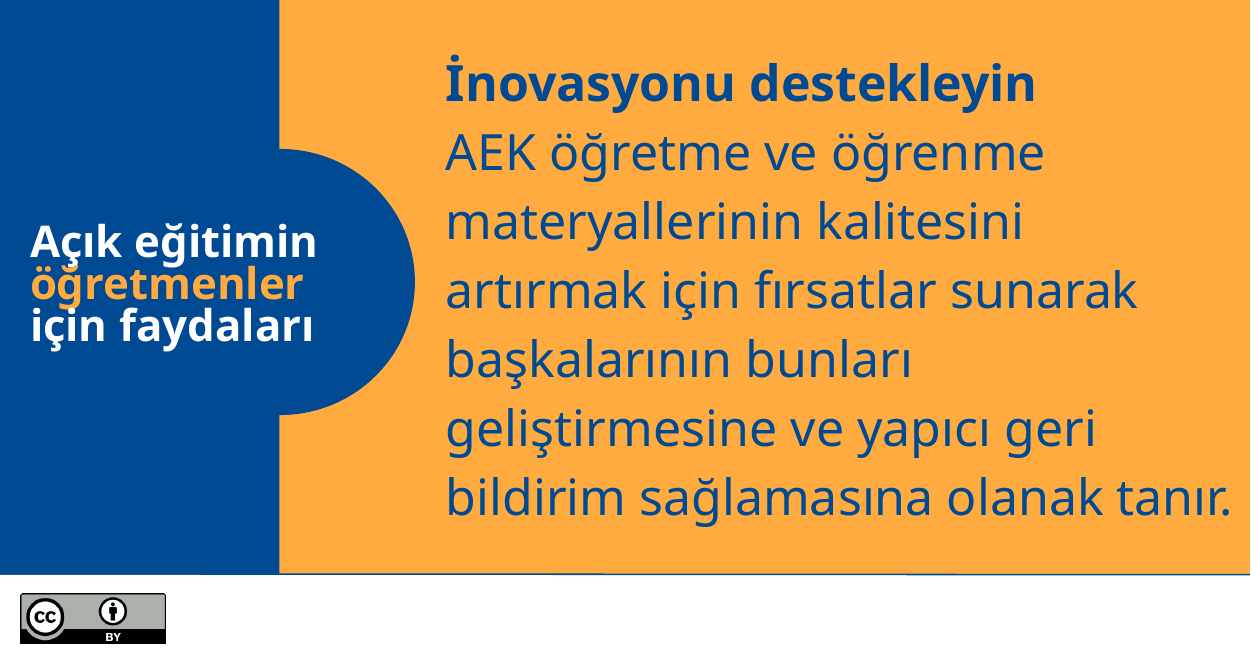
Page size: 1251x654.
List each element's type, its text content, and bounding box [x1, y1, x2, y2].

text_box [0, 582, 1250, 654]
text_box [0, 0, 280, 573]
text_box [167, 148, 393, 209]
text_box İnovasyonu destekleyin AEK öğretme ve öğrenme materyallerinin kalitesini artırmak için fırsatlar sunarak başkalarının bunları geliştirmesine ve yapıcı geri bildirim sağlamasına olanak tanır. [430, 27, 1250, 541]
text_box [394, 210, 415, 354]
picture [20, 592, 166, 645]
text_box [175, 366, 385, 416]
text_box Açık eğitimin öğretmenler için faydaları [15, 209, 394, 366]
